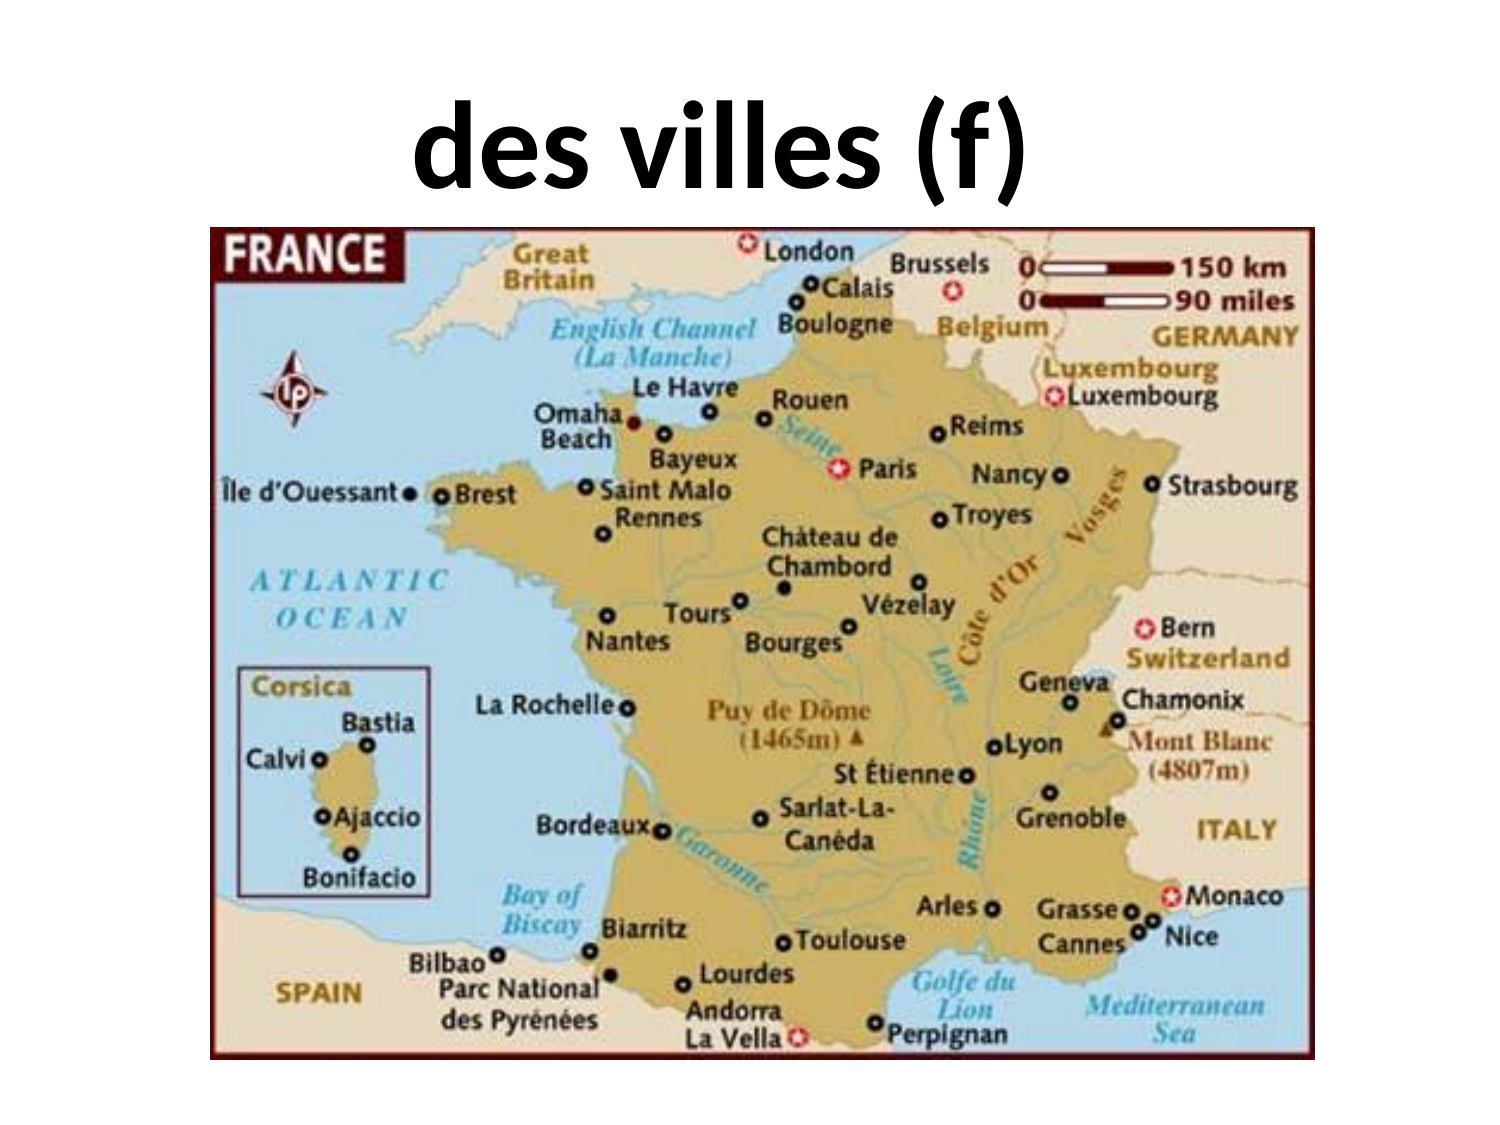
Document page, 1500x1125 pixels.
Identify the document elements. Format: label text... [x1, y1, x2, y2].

title des villes (f) [75, 45, 1425, 233]
picture [210, 226, 1315, 1060]
